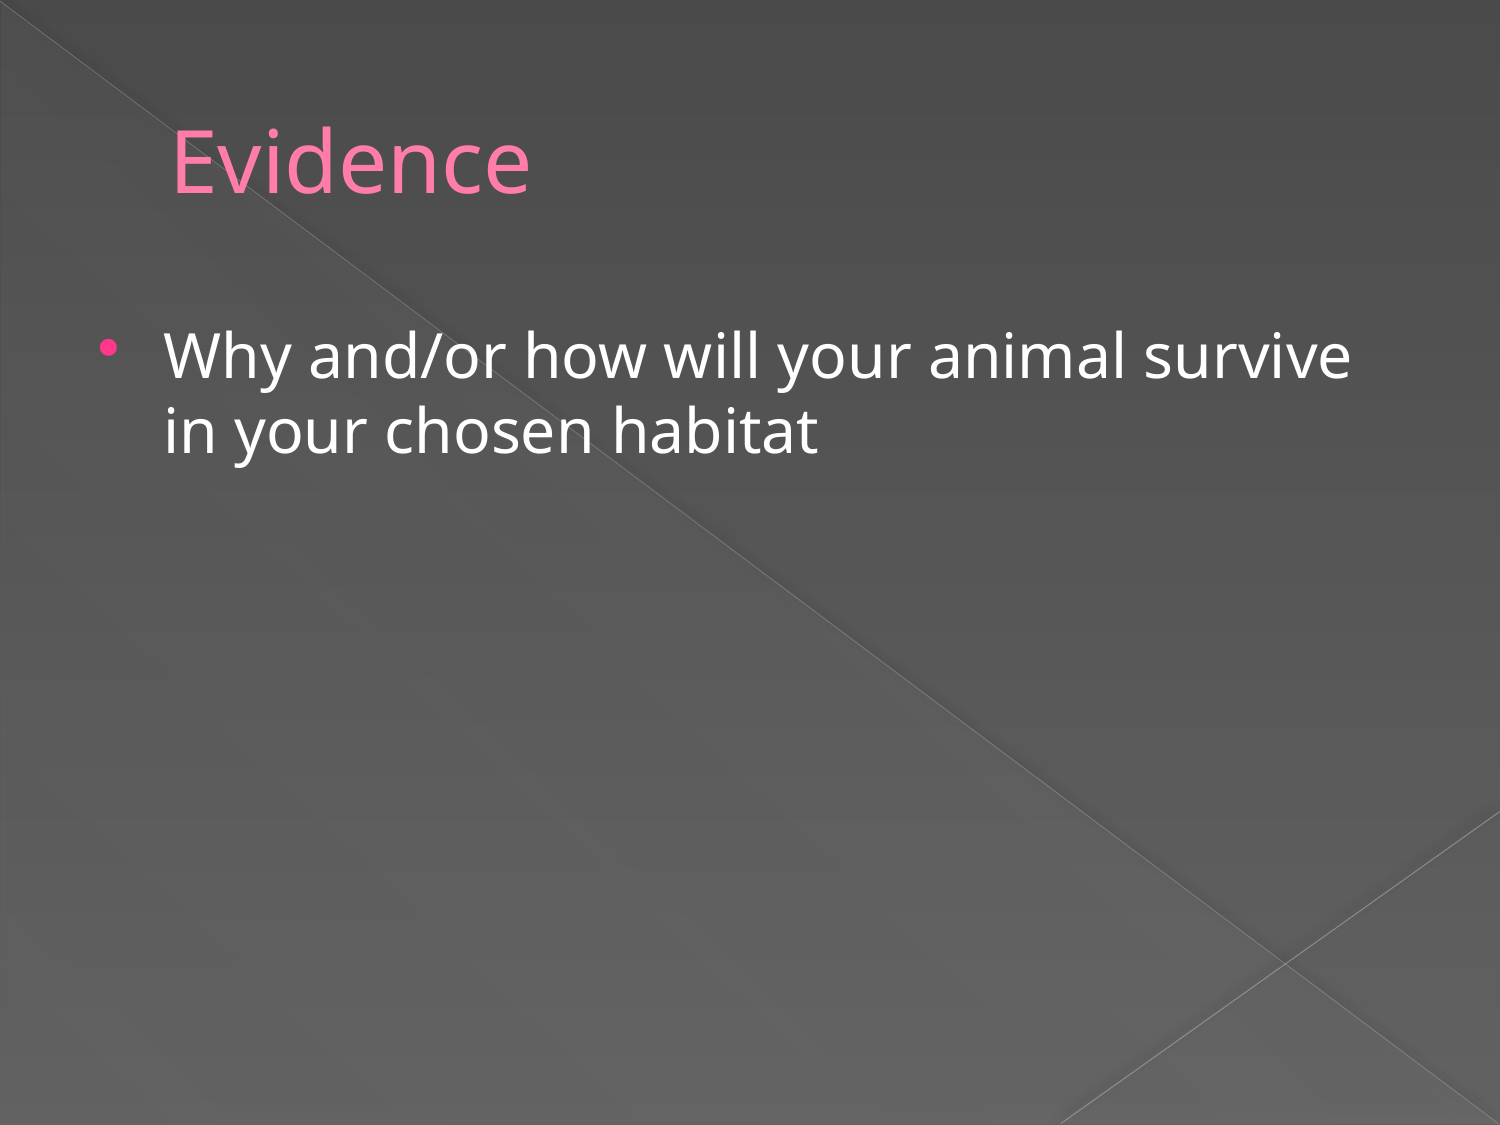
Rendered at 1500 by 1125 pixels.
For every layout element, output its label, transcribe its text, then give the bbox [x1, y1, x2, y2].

title Evidence [75, 43, 1425, 274]
list Why and/or how will your animal survive in your chosen habitat [75, 308, 1425, 1059]
